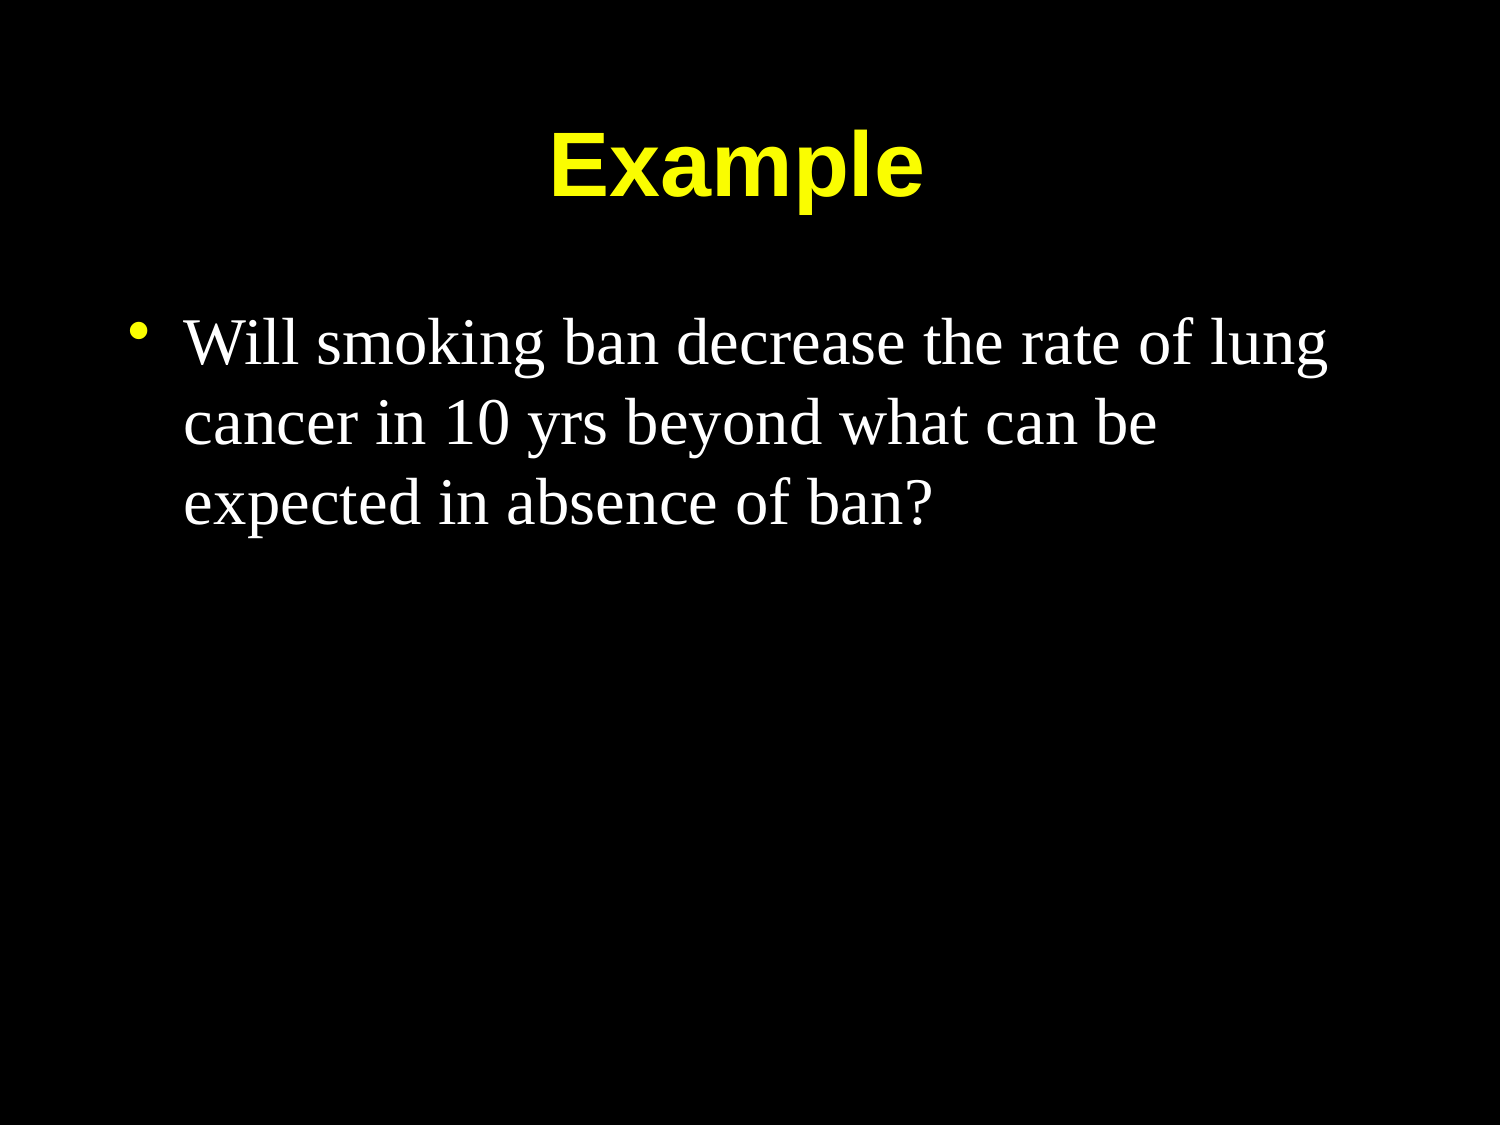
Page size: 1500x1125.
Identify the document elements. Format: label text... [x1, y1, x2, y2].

list Will smoking ban decrease the rate of lung cancer in 10 yrs beyond what can be expected in absence of ban? [112, 290, 1388, 966]
title Example [112, 65, 1388, 254]
